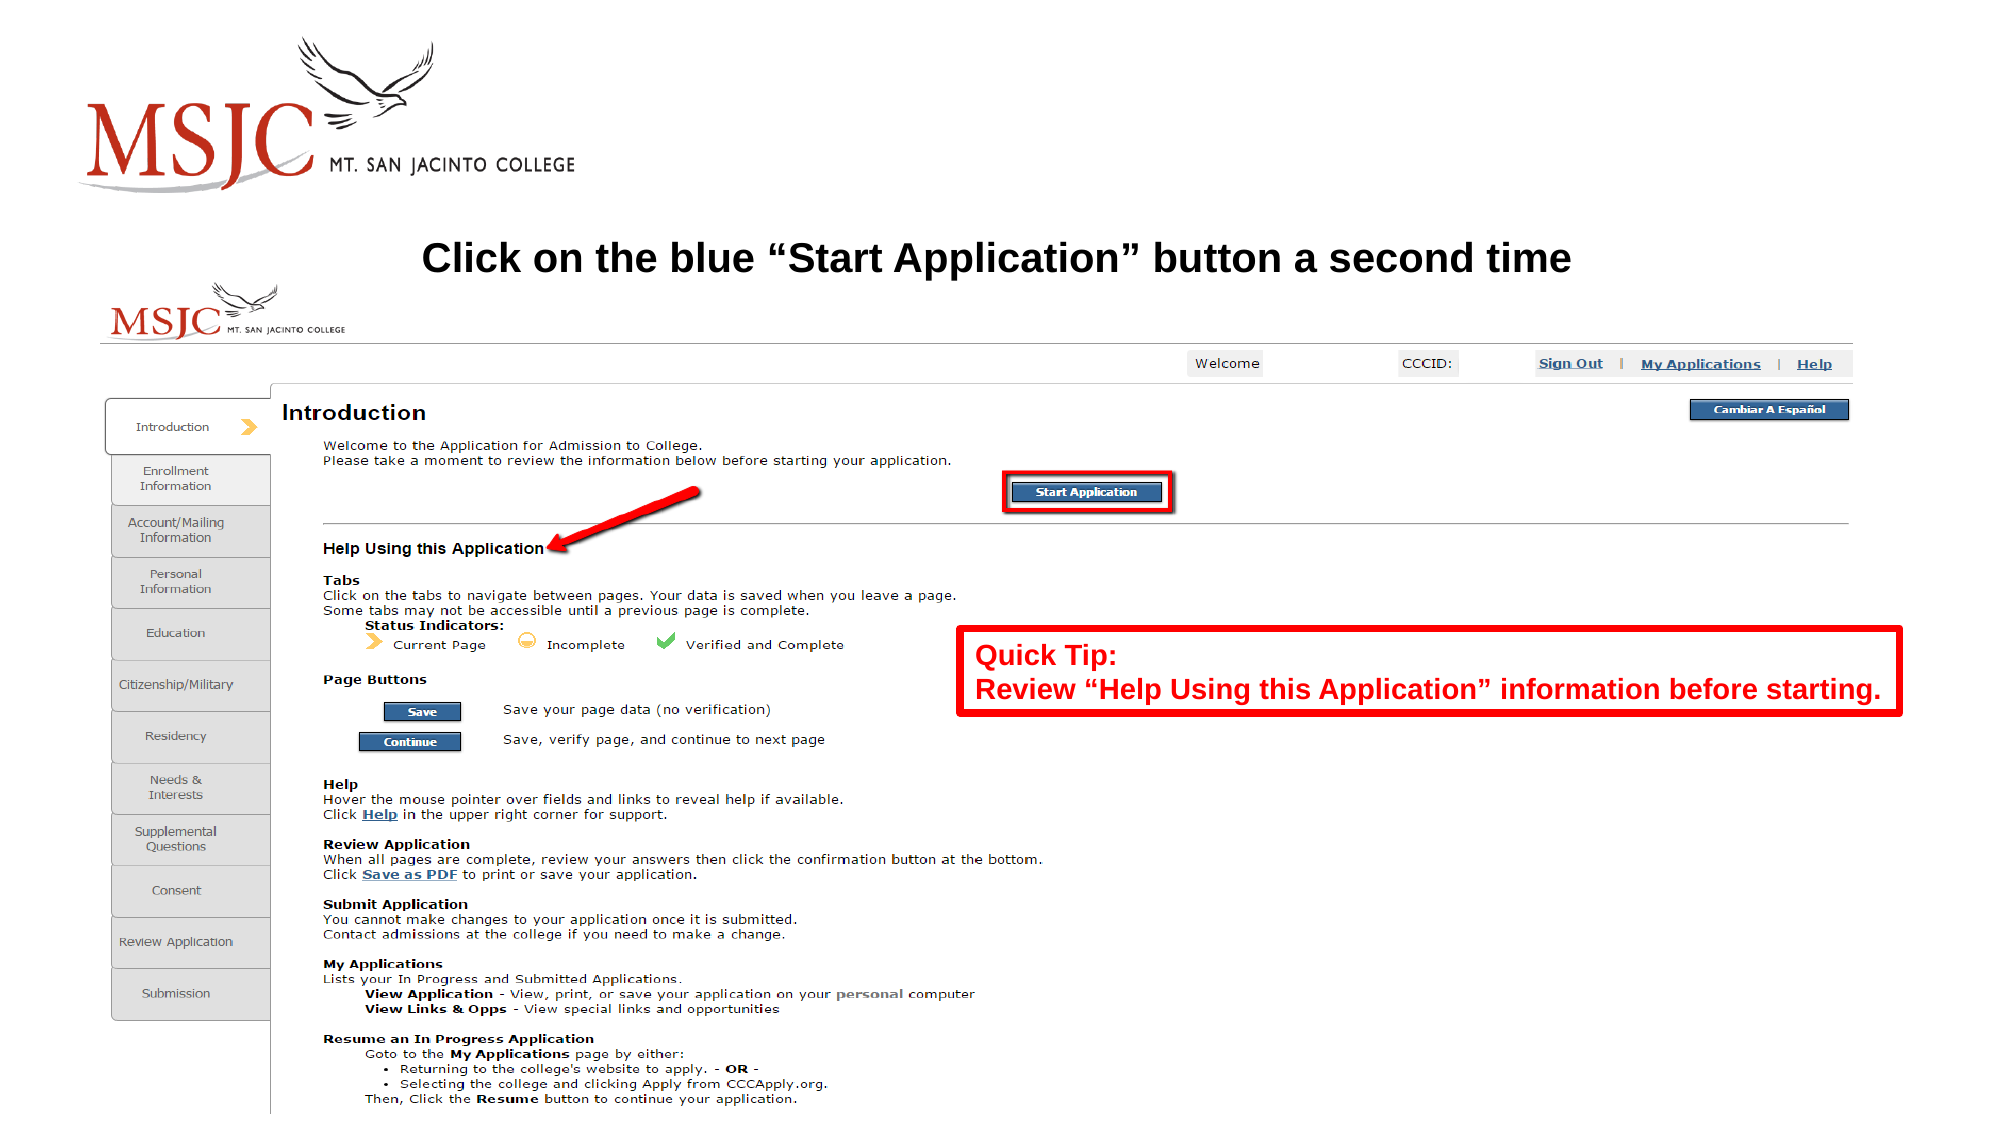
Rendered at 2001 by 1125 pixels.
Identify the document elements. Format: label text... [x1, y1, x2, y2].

title Click on the blue “Start Application” button a second time [259, 203, 1735, 281]
picture [100, 281, 1853, 1114]
text_box Quick Tip: Review “Help Using this Application” information before starting. [1853, 628, 1900, 714]
picture [77, 36, 576, 193]
